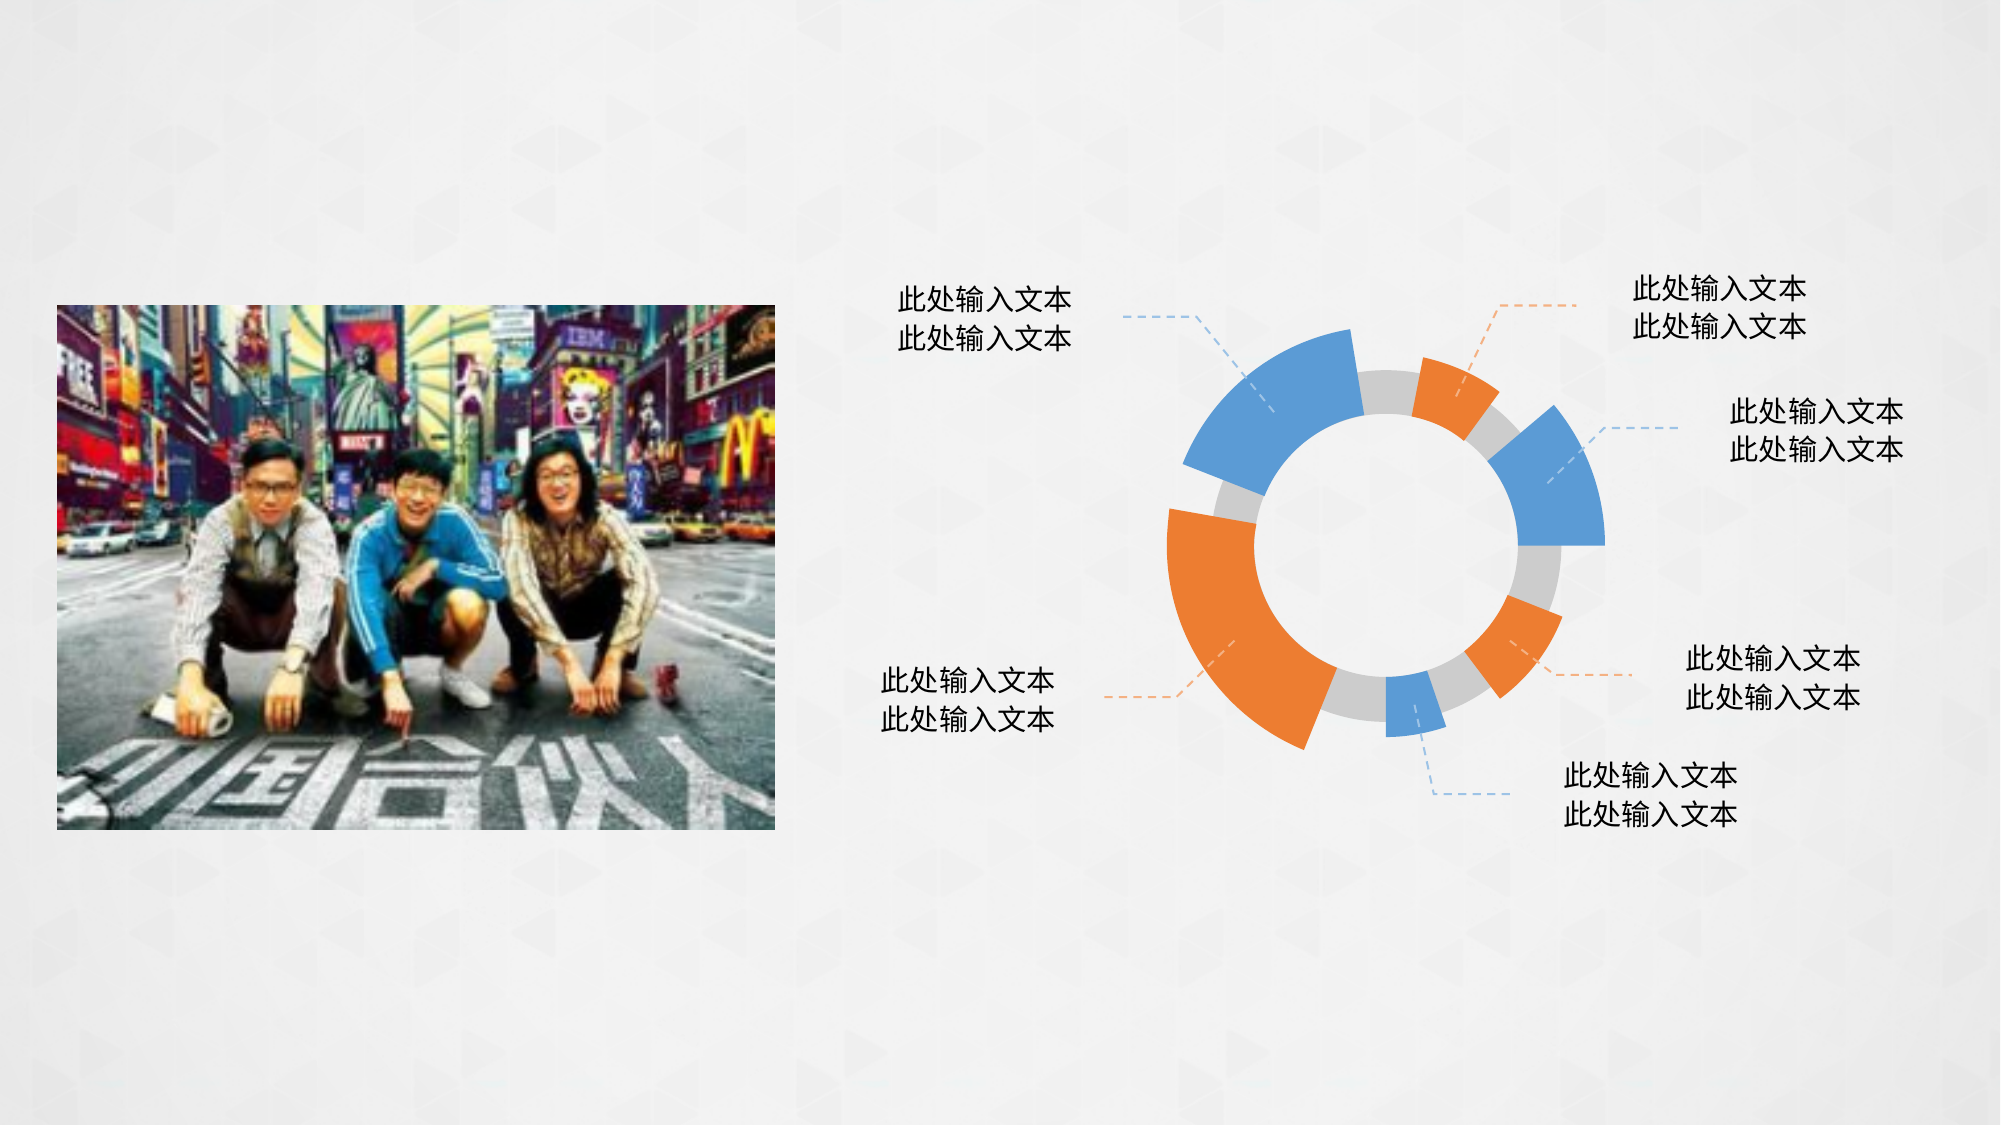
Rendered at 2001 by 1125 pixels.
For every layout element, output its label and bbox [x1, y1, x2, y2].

picture [0, 0, 2001, 1125]
text_box [833, 259, 1953, 841]
